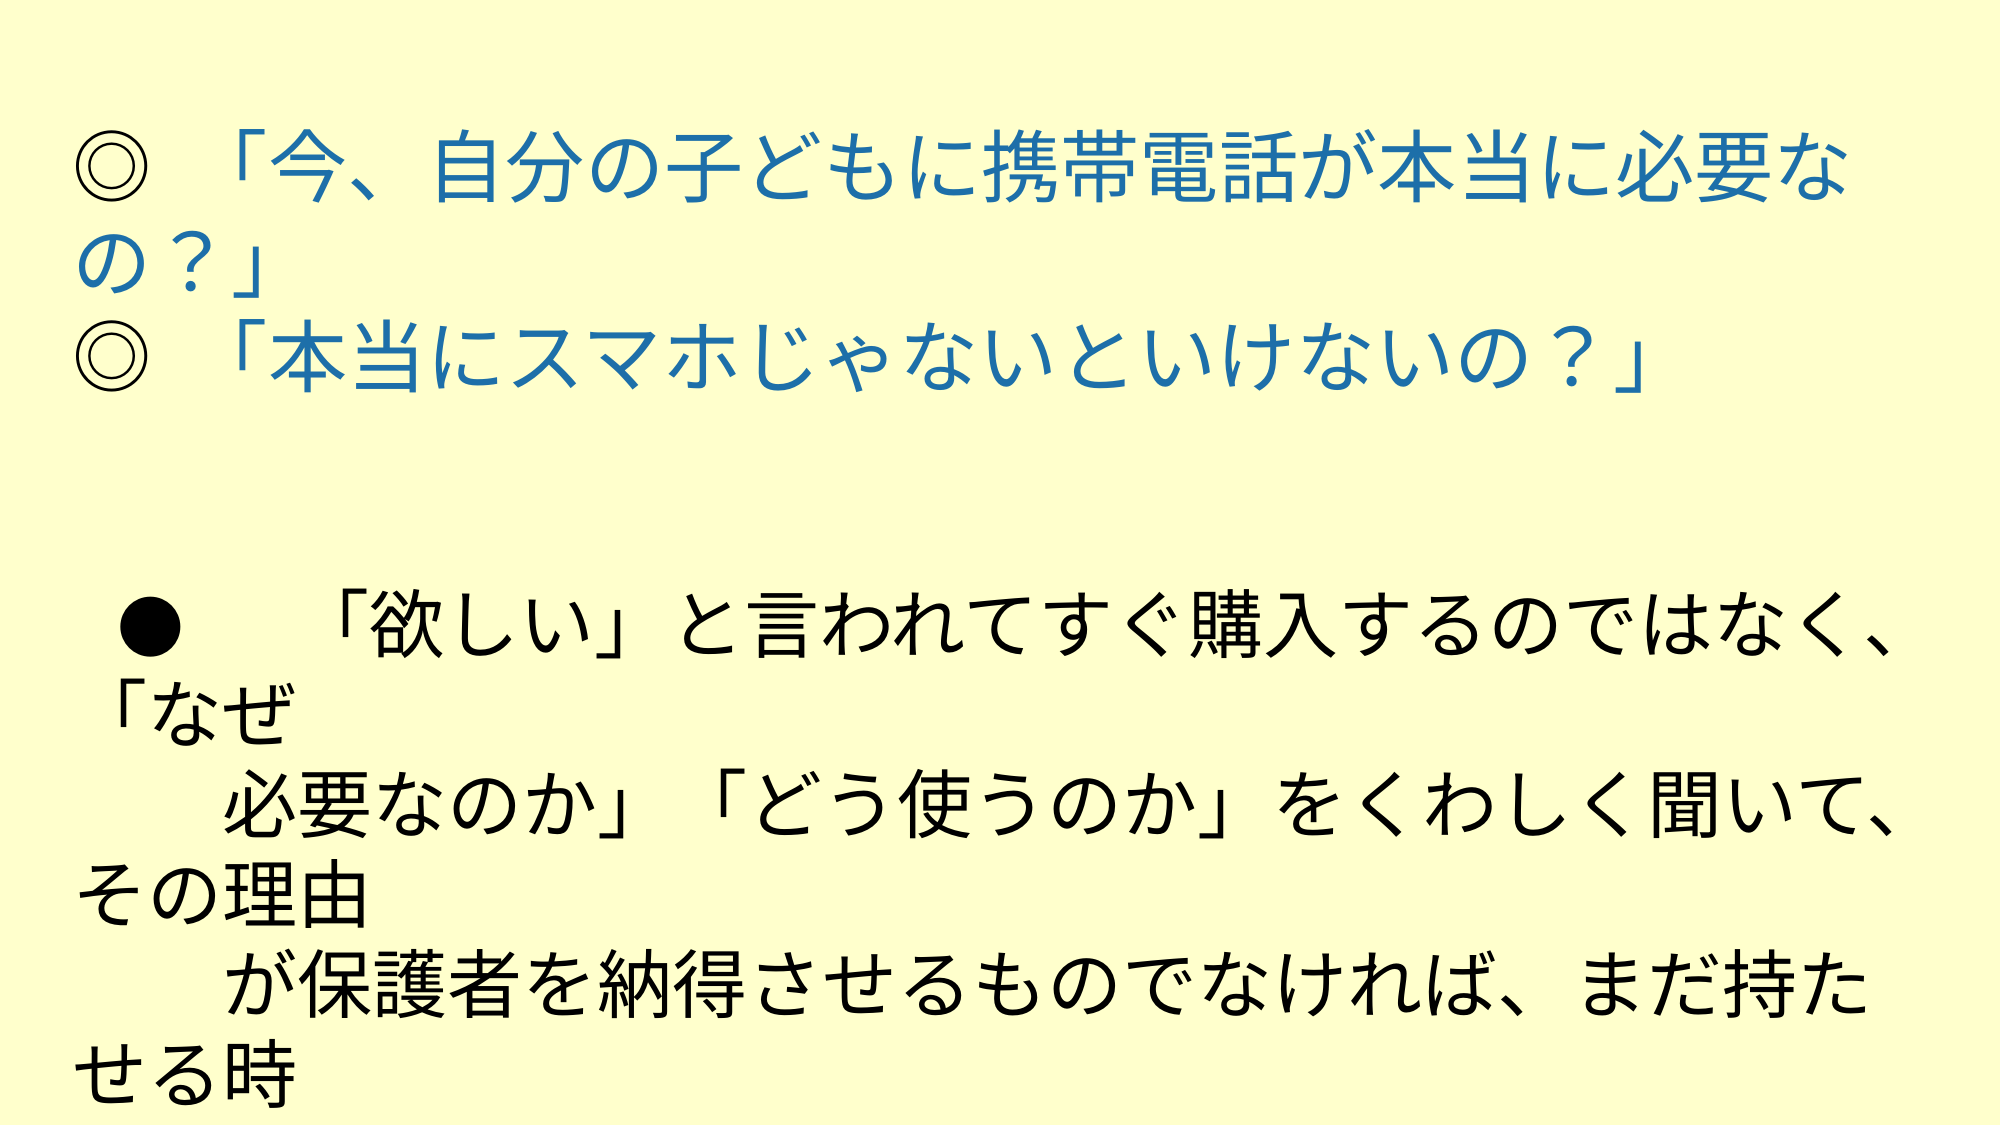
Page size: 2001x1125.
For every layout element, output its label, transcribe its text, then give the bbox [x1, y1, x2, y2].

text_box ◎ 「今、自分の子どもに携帯電話が本当に必要なの？」 ◎ 「本当にスマホじゃないといけないの？」 ● 「欲しい」と言われてすぐ購入するのではなく、「なぜ 必要なのか」「どう使うのか」をくわしく聞いて、その理由 が保護者を納得させるものでなければ、まだ持たせる時 期ではありません。そのことについて子どもが納得する まで話し合いましょう。 [58, 110, 1957, 1125]
